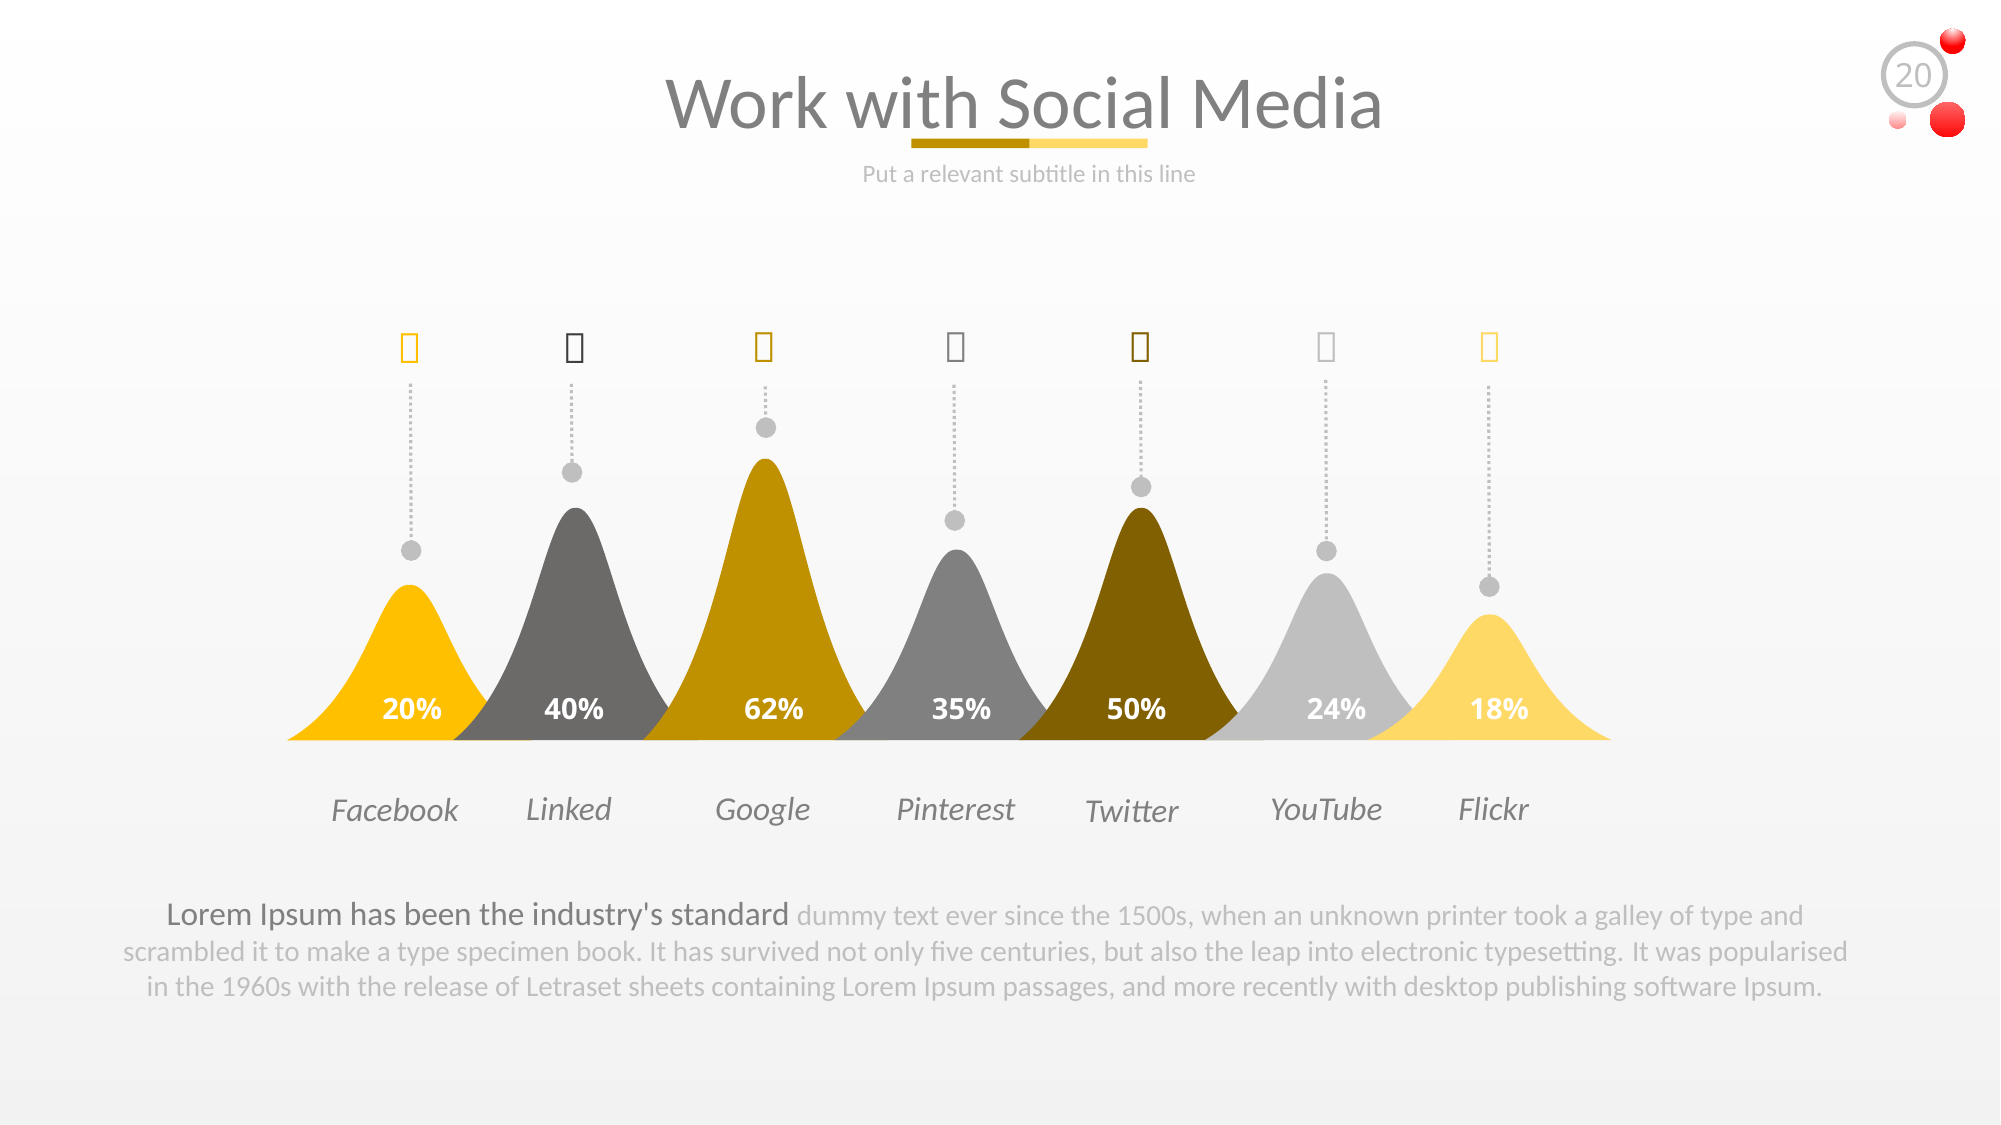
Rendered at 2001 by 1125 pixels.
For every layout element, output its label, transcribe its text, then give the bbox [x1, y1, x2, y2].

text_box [1367, 313, 1613, 836]
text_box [1018, 313, 1264, 838]
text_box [834, 313, 1018, 836]
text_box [1204, 313, 1367, 836]
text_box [453, 314, 642, 836]
text_box Lorem Ipsum has been the industry's standard dummy text ever since the 1500s, when an unknown printer took a galley of type and scrambled it to make a type specimen book. It has survived not only five centuries, but also the leap into electronic typesetting. It was popularised in the 1960s with the release of Letraset sheets containing Lorem Ipsum passages, and more recently with desktop publishing software Ipsum. [99, 884, 1872, 1074]
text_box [1876, 28, 1966, 138]
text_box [287, 314, 532, 837]
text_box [911, 138, 1148, 149]
text_box Work with Social Media [597, 1, 1454, 152]
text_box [642, 313, 834, 836]
text_box Put a relevant subtitle in this line [792, 142, 1267, 202]
